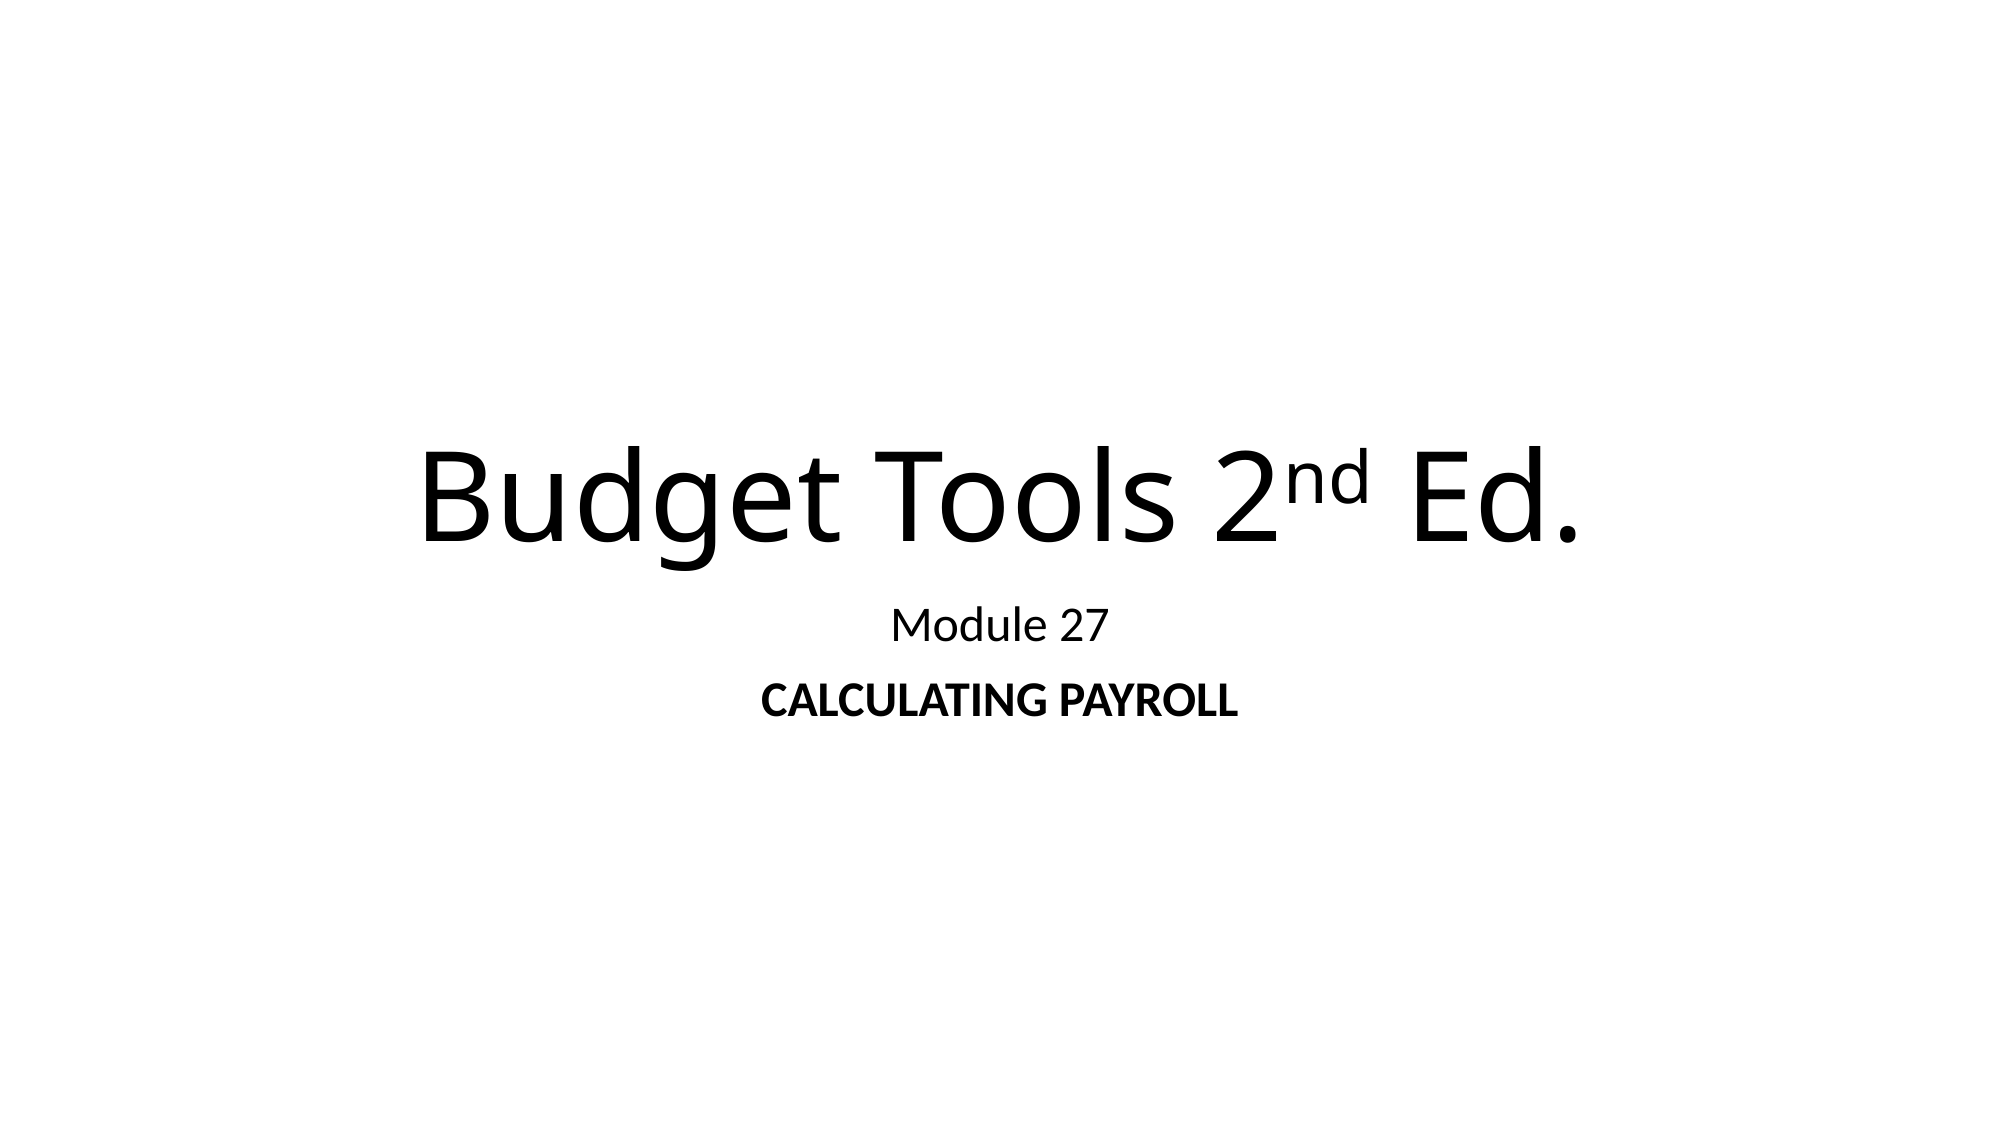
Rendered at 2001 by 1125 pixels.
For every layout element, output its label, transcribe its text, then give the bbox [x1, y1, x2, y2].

subtitle Module 27 Calculating Payroll [249, 590, 1750, 863]
title Budget Tools 2nd Ed. [249, 184, 1750, 576]
